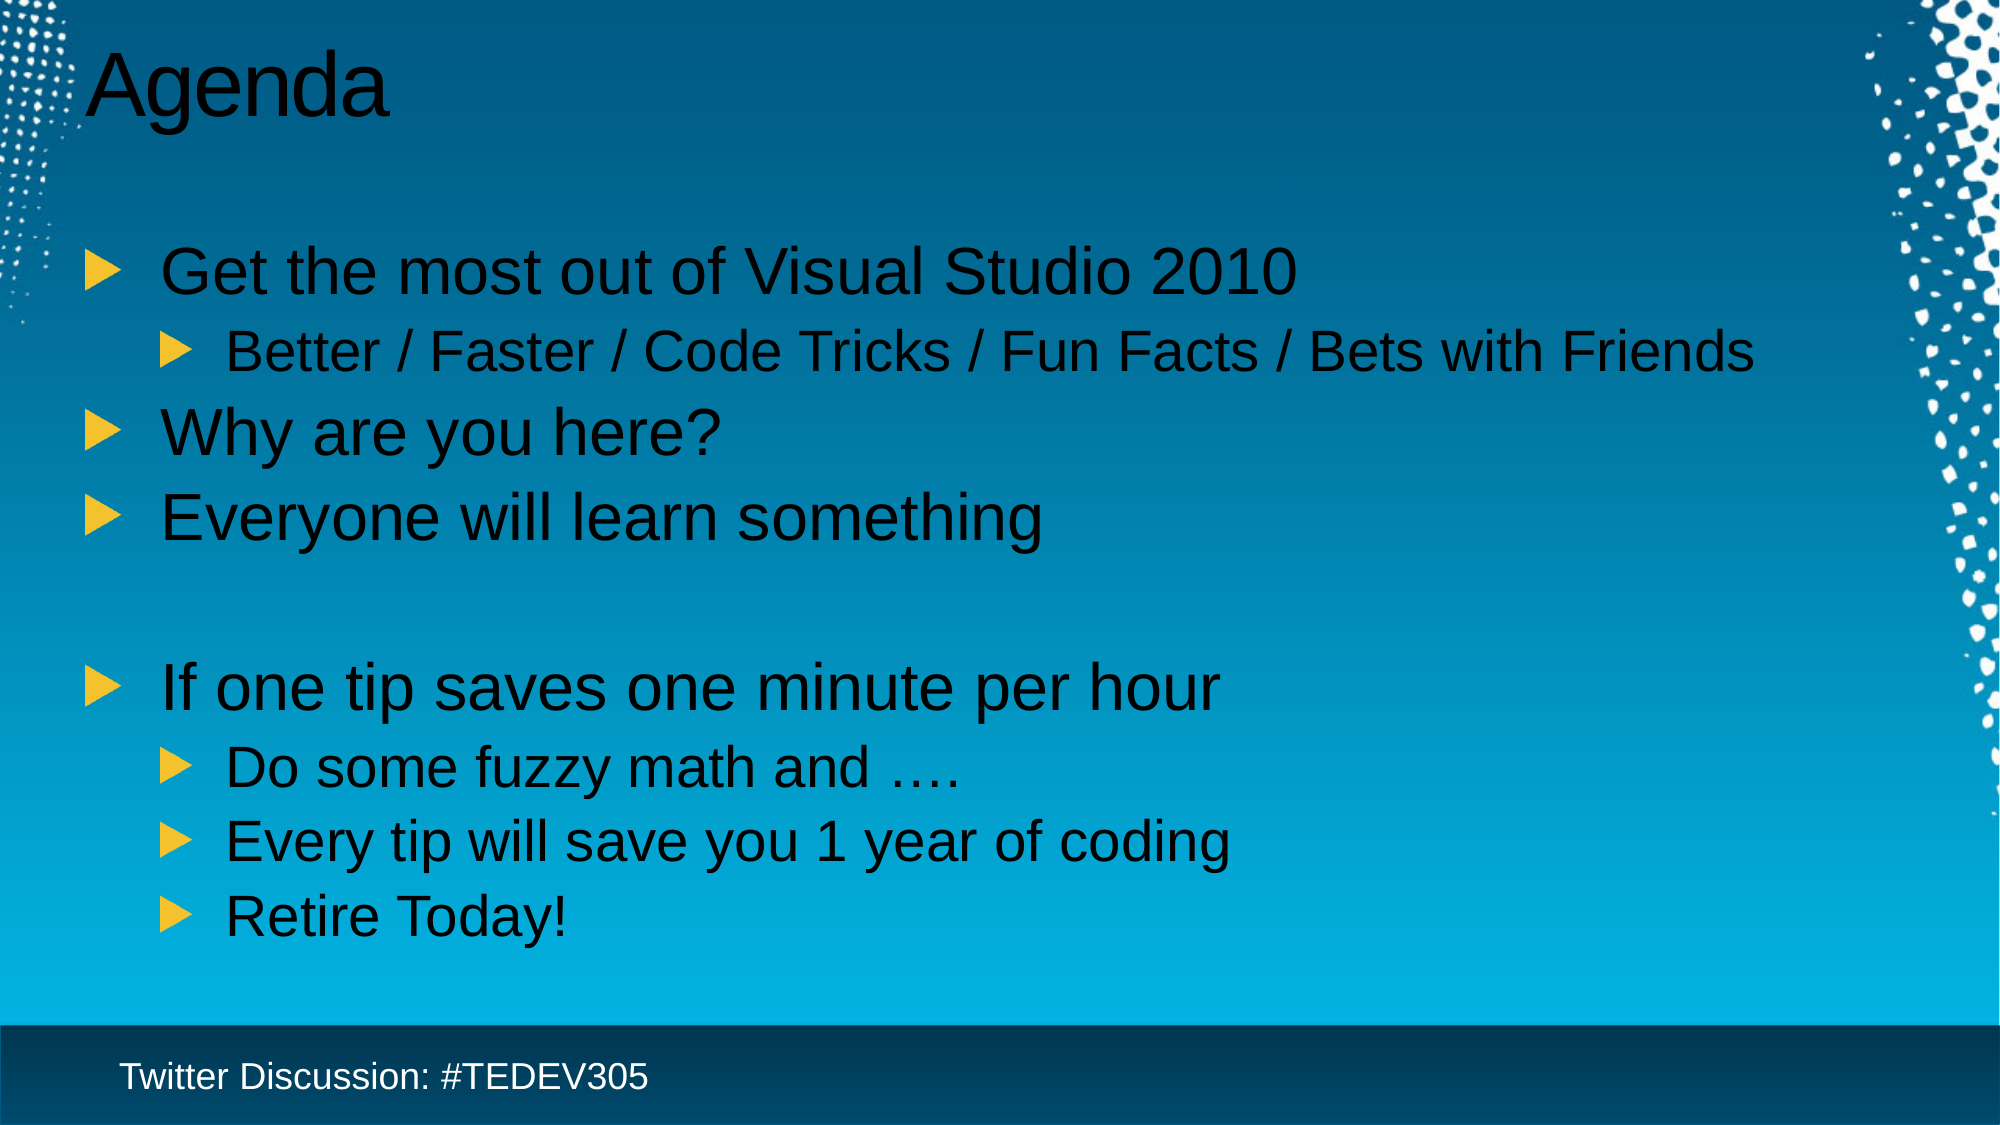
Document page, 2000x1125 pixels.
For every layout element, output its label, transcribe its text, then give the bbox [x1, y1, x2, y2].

picture [525, 906, 550, 947]
picture [0, 24, 9, 33]
picture [24, 72, 32, 79]
picture [29, 27, 38, 38]
picture [477, 746, 490, 786]
picture [56, 47, 64, 55]
picture [16, 143, 21, 151]
picture [1935, 177, 1945, 189]
picture [438, 676, 464, 709]
picture [38, 74, 47, 80]
picture [496, 757, 508, 786]
picture [1092, 831, 1117, 860]
picture [527, 757, 548, 786]
picture [411, 757, 422, 786]
picture [161, 823, 190, 856]
picture [963, 831, 967, 860]
picture [1960, 392, 1970, 403]
picture [1919, 367, 1930, 378]
picture [1968, 481, 1978, 492]
picture [1948, 413, 1958, 424]
picture [491, 831, 508, 860]
picture [1946, 525, 1956, 533]
picture [258, 676, 262, 709]
picture [1942, 465, 1958, 483]
picture [34, 101, 43, 111]
picture [1129, 675, 1158, 709]
picture [1935, 379, 1948, 391]
picture [1990, 492, 2000, 505]
picture [707, 831, 732, 872]
picture [16, 22, 23, 34]
picture [710, 751, 722, 786]
picture [1963, 278, 1976, 291]
picture [1929, 27, 1945, 45]
picture [1889, 152, 1901, 166]
picture [660, 831, 685, 860]
picture [1935, 0, 2000, 306]
picture [45, 16, 55, 24]
picture [42, 31, 53, 39]
picture [1898, 188, 1912, 198]
picture [738, 831, 763, 860]
picture [1969, 625, 1985, 642]
picture [771, 675, 787, 709]
picture [1945, 213, 1955, 220]
picture [922, 675, 951, 709]
picture [231, 822, 260, 860]
picture [347, 668, 362, 709]
picture [26, 57, 34, 68]
picture [161, 332, 190, 366]
picture [1991, 747, 2000, 765]
picture [1925, 141, 1935, 155]
picture [541, 675, 570, 709]
picture [0, 155, 5, 163]
picture [1958, 445, 1968, 460]
picture [86, 410, 119, 449]
picture [740, 757, 751, 786]
picture [9, 84, 15, 91]
picture [297, 831, 322, 860]
picture [0, 40, 9, 45]
picture [435, 831, 449, 860]
picture [1125, 831, 1139, 860]
picture [678, 675, 695, 709]
picture [1946, 155, 1961, 167]
picture [506, 676, 535, 709]
picture [1980, 460, 1987, 469]
picture [841, 675, 858, 709]
picture [429, 906, 454, 935]
picture [1979, 657, 1995, 676]
picture [54, 76, 60, 83]
picture [930, 831, 957, 860]
picture [219, 675, 248, 709]
picture [1941, 324, 1952, 332]
picture [569, 831, 591, 860]
picture [1963, 335, 1972, 344]
picture [1953, 301, 1962, 312]
picture [43, 42, 49, 53]
picture [629, 831, 654, 860]
picture [1930, 291, 1941, 297]
picture [471, 675, 503, 709]
picture [1925, 87, 1941, 99]
picture [293, 675, 322, 709]
picture [462, 906, 476, 935]
picture [1063, 831, 1085, 860]
picture [1955, 557, 1965, 573]
picture [842, 757, 856, 786]
picture [1950, 359, 1960, 366]
picture [31, 131, 37, 138]
picture [1205, 831, 1226, 872]
picture [302, 900, 314, 935]
picture [231, 897, 262, 935]
picture [632, 757, 636, 786]
picture [1103, 675, 1120, 709]
picture [393, 757, 405, 786]
picture [762, 676, 766, 709]
picture [1914, 164, 1923, 177]
picture [430, 757, 455, 786]
picture [1911, 223, 1918, 230]
picture [1171, 831, 1175, 860]
picture [161, 748, 190, 782]
picture [392, 825, 404, 860]
picture [821, 822, 843, 860]
picture [17, 129, 23, 136]
picture [1914, 274, 1920, 291]
picture [1928, 399, 1939, 415]
picture [777, 757, 804, 786]
picture [680, 757, 707, 786]
picture [55, 62, 62, 69]
picture [1973, 368, 1982, 380]
picture [1938, 122, 1950, 133]
picture [861, 746, 865, 786]
picture [1028, 820, 1041, 860]
picture [1995, 582, 2000, 595]
picture [1189, 676, 1193, 709]
picture [1982, 714, 1993, 729]
picture [47, 0, 57, 10]
picture [1972, 312, 1985, 322]
picture [1978, 517, 1987, 527]
picture [481, 895, 485, 935]
picture [902, 668, 917, 709]
picture [704, 675, 733, 709]
picture [1168, 676, 1185, 709]
picture [1922, 200, 1934, 207]
picture [1932, 235, 1943, 241]
picture [1955, 246, 1965, 256]
picture [890, 676, 894, 709]
picture [1942, 269, 1953, 276]
picture [1054, 676, 1058, 709]
picture [790, 831, 794, 860]
picture [384, 676, 389, 723]
picture [3, 10, 11, 18]
picture [1994, 382, 2000, 391]
picture [86, 666, 119, 705]
picture [660, 757, 671, 786]
picture [557, 757, 578, 786]
picture [1182, 831, 1193, 860]
picture [33, 0, 42, 10]
picture [393, 675, 411, 709]
picture [599, 831, 626, 860]
picture [1920, 257, 1932, 264]
picture [1988, 691, 2000, 709]
picture [1914, 308, 1929, 326]
picture [349, 757, 374, 786]
picture [642, 757, 654, 786]
picture [1984, 349, 1992, 357]
picture [271, 906, 295, 935]
picture [1952, 502, 1967, 516]
picture [1094, 663, 1099, 709]
picture [18, 0, 29, 6]
picture [1974, 683, 1985, 694]
picture [1921, 0, 1934, 8]
picture [1205, 676, 1209, 709]
picture [271, 757, 296, 786]
picture [425, 831, 430, 872]
picture [1015, 675, 1044, 709]
picture [989, 675, 1007, 709]
picture [1983, 404, 1992, 414]
picture [1993, 321, 2000, 339]
picture [33, 116, 40, 124]
picture [494, 906, 521, 935]
picture [1892, 212, 1902, 216]
picture [352, 906, 376, 935]
picture [6, 97, 12, 105]
picture [866, 831, 891, 872]
picture [1963, 589, 1976, 607]
picture [584, 757, 609, 798]
title Agenda [85, 37, 1914, 138]
picture [897, 831, 922, 860]
picture [1957, 187, 1971, 200]
picture [791, 675, 806, 709]
picture [1935, 431, 1946, 449]
picture [30, 14, 40, 23]
picture [980, 676, 985, 723]
picture [231, 748, 263, 786]
picture [18, 13, 26, 19]
picture [832, 676, 836, 709]
picture [383, 757, 387, 786]
text_box [0, 1025, 2000, 1125]
picture [772, 831, 784, 860]
picture [267, 675, 284, 709]
text_box Twitter Discussion: #TEDEV305 [118, 1052, 650, 1098]
picture [347, 831, 372, 872]
picture [161, 897, 190, 931]
picture [630, 675, 659, 709]
picture [729, 746, 733, 786]
picture [822, 757, 833, 786]
picture [167, 665, 171, 709]
picture [1926, 344, 1939, 358]
picture [1972, 570, 1986, 583]
picture [669, 676, 673, 709]
picture [320, 757, 342, 786]
picture [998, 831, 1023, 860]
picture [1981, 604, 2000, 620]
picture [1963, 535, 1977, 550]
picture [1915, 109, 1924, 119]
picture [470, 831, 491, 860]
picture [266, 831, 291, 860]
picture [41, 59, 48, 67]
picture [86, 495, 119, 534]
picture [1144, 820, 1148, 860]
picture [180, 663, 195, 709]
picture [58, 32, 66, 41]
picture [13, 41, 25, 49]
picture [1970, 426, 1980, 436]
picture [11, 55, 21, 64]
picture [578, 676, 604, 709]
picture [10, 69, 17, 78]
picture [811, 757, 815, 786]
picture [869, 676, 886, 709]
picture [514, 757, 518, 786]
picture [1991, 637, 2000, 652]
picture [28, 42, 36, 53]
picture [33, 88, 42, 97]
picture [334, 906, 338, 935]
picture [1203, 831, 1216, 860]
picture [1992, 438, 2000, 448]
list Get the most out of Visual Studio 2010 Better / Faster / Code Tricks / Fun Facts / Bets with Friends Why are you here? Everyone will learn something If one tip saves one minute per hour Do some fuzzy math and …. Every tip will save you 1 year of coding Retire Today! [85, 237, 1914, 566]
picture [86, 250, 119, 289]
picture [1988, 547, 2000, 561]
picture [399, 897, 429, 935]
picture [331, 831, 335, 860]
